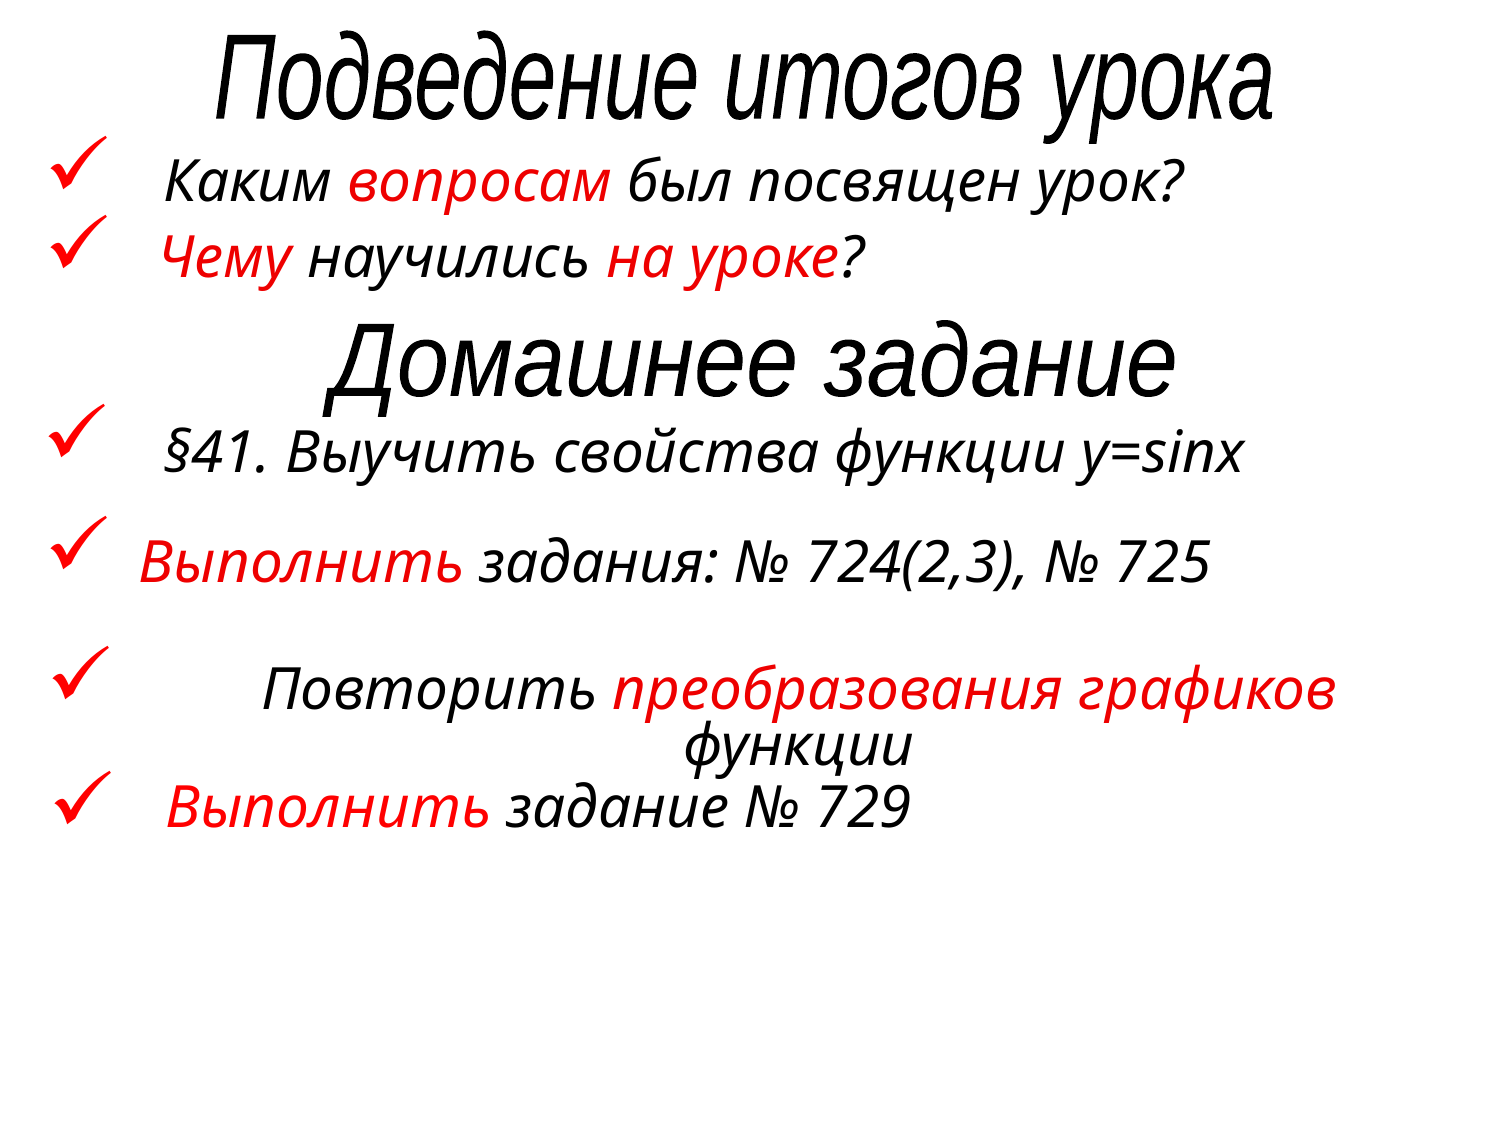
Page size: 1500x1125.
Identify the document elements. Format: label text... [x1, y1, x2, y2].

text_box Чему научились на уроке? [159, 211, 943, 297]
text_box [123, 417, 1476, 847]
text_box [27, 123, 155, 874]
text_box Каким вопросам был посвящен урок? [159, 135, 1310, 221]
